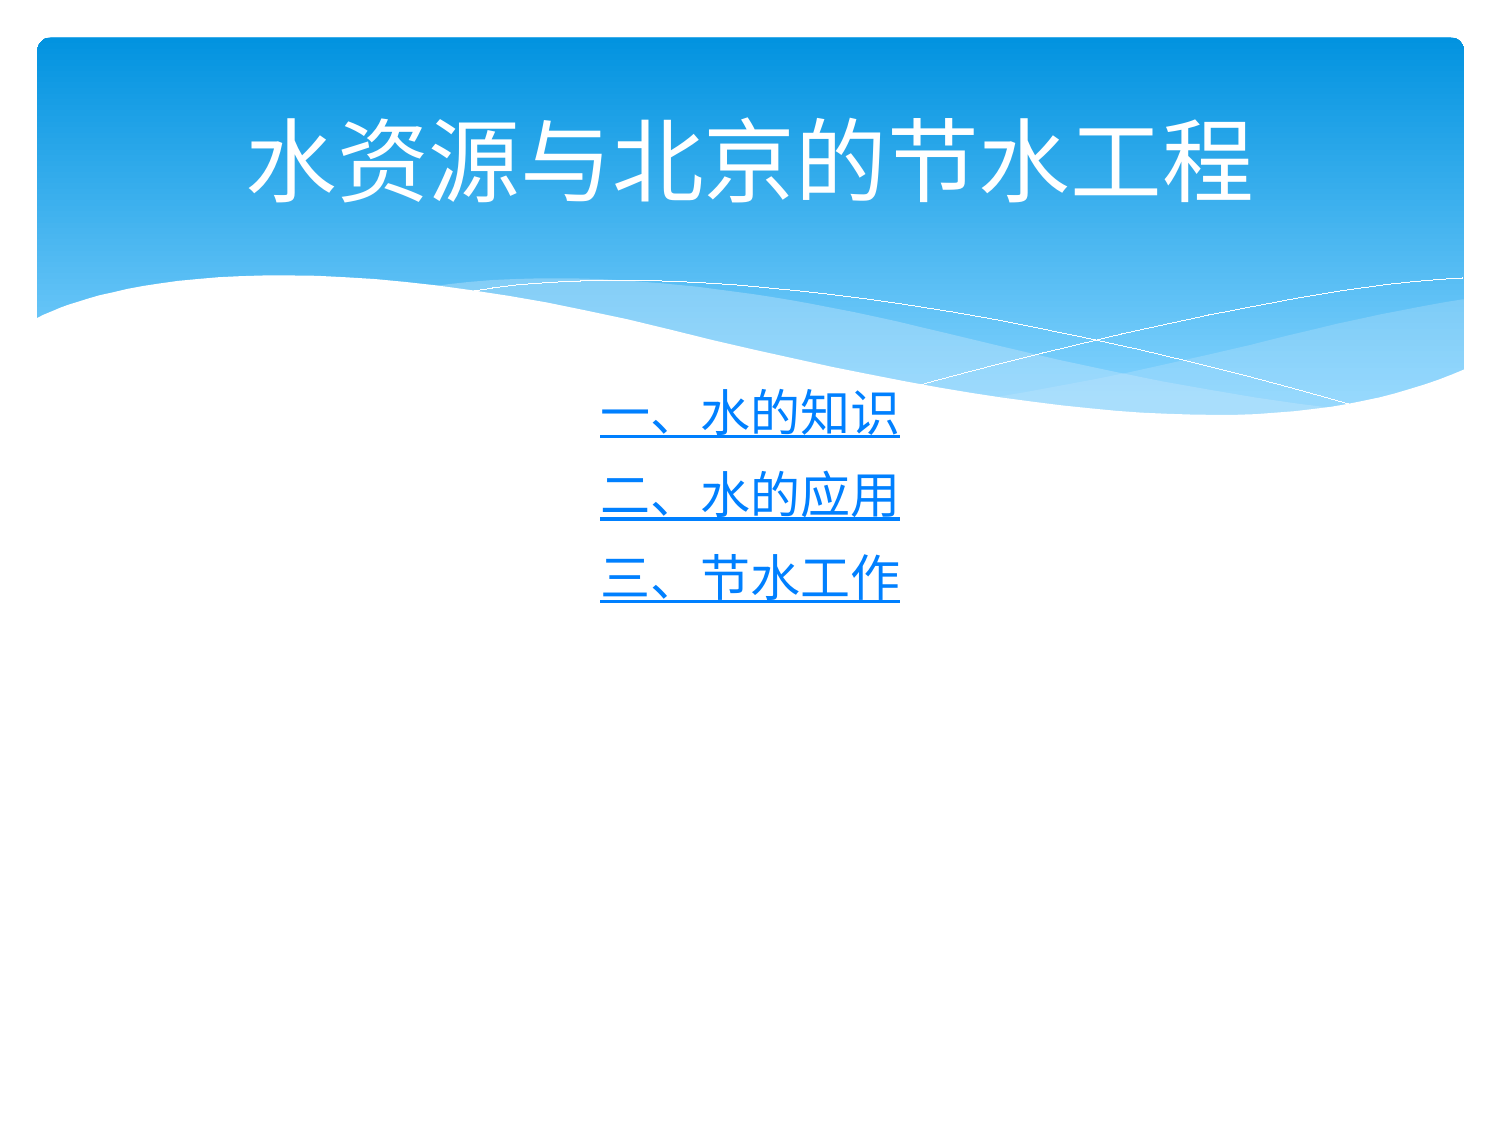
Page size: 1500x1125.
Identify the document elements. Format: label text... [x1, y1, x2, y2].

list 一、水的知识 二、水的应用 三、节水工作 [75, 373, 1425, 1005]
title 水资源与北京的节水工程 [75, 55, 1425, 261]
